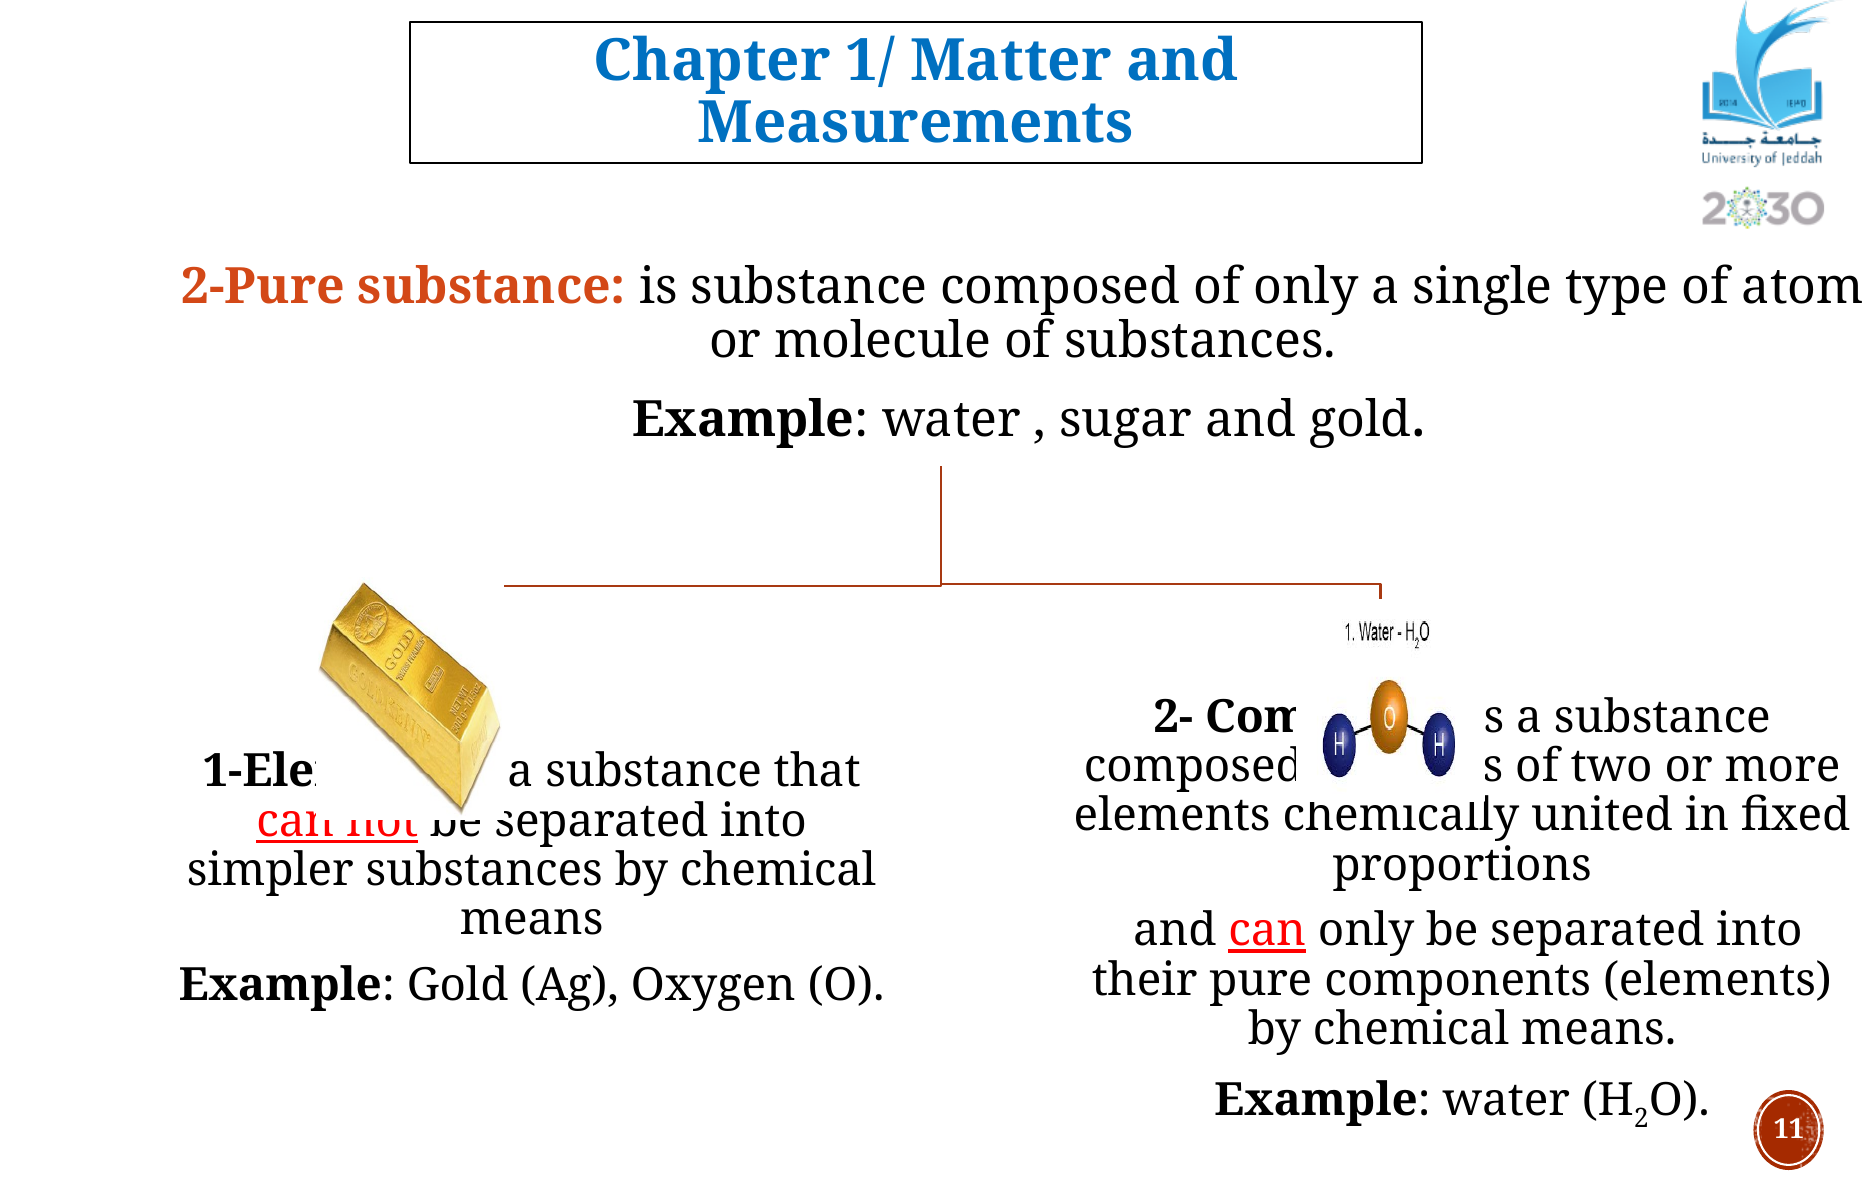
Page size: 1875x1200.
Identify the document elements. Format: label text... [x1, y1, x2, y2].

picture [1681, 0, 1846, 232]
slide_number 11 [1739, 1099, 1838, 1162]
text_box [18, 167, 1681, 1096]
text_box Chapter 1/ Matter and Measurements [409, 21, 1423, 161]
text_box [21, 170, 1875, 1096]
